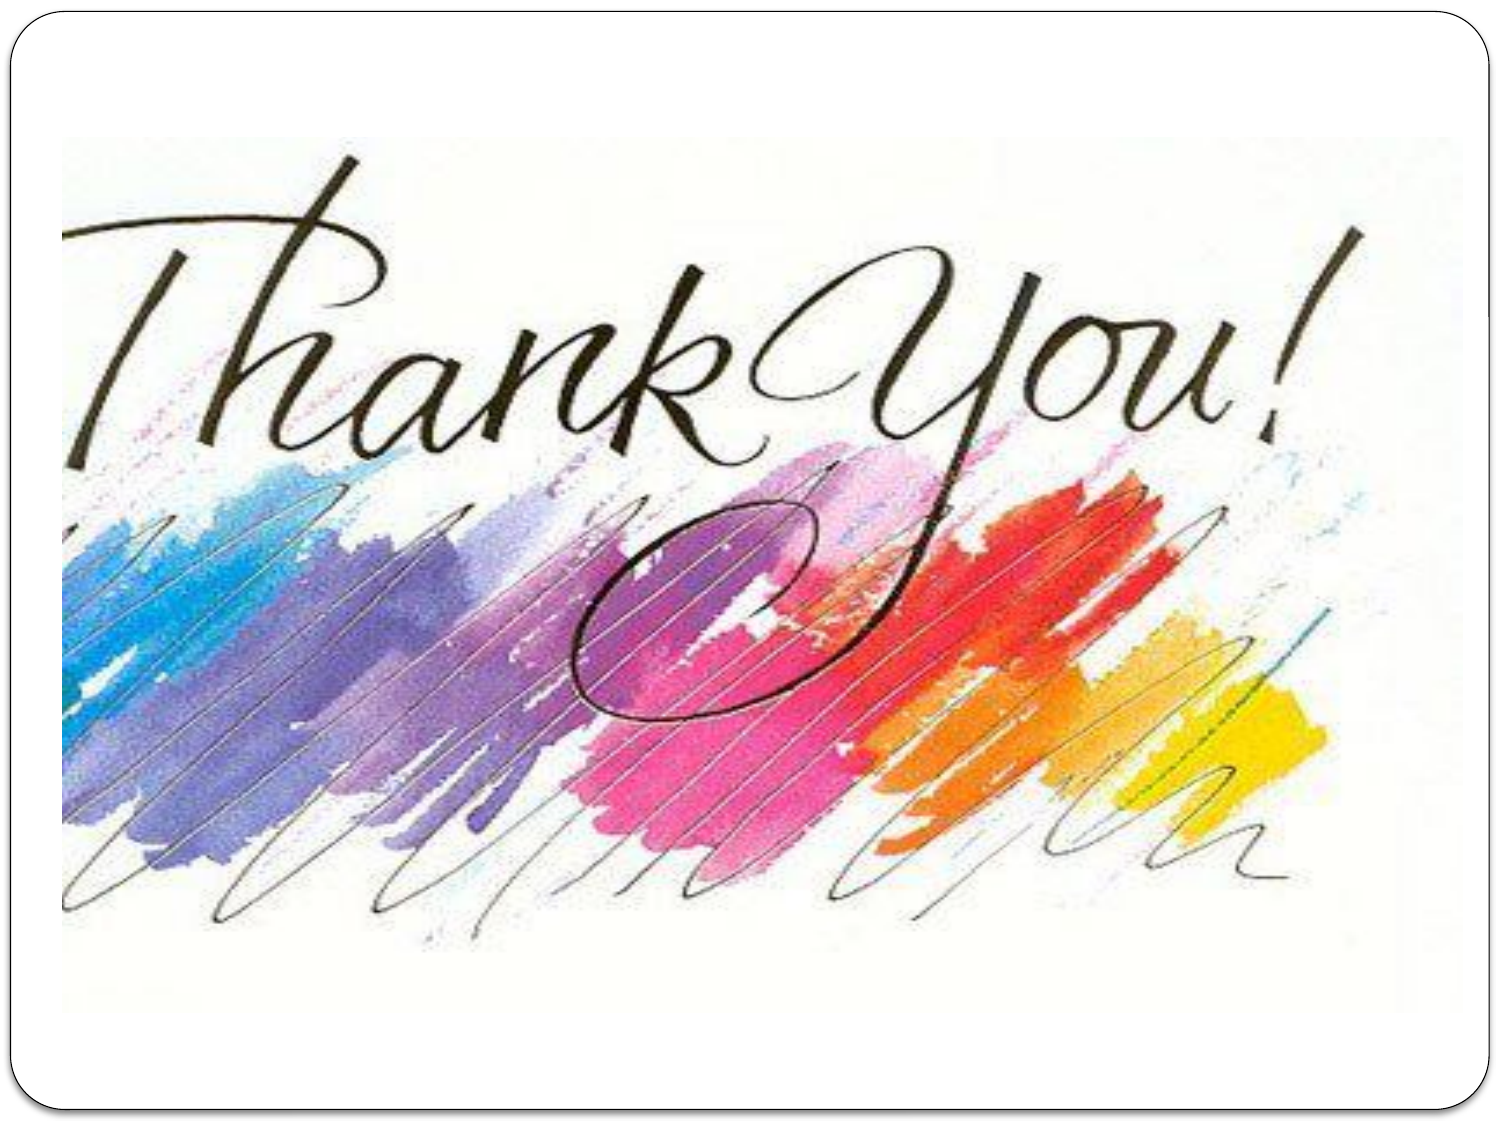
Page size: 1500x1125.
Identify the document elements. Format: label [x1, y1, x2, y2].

picture [62, 137, 1463, 1013]
